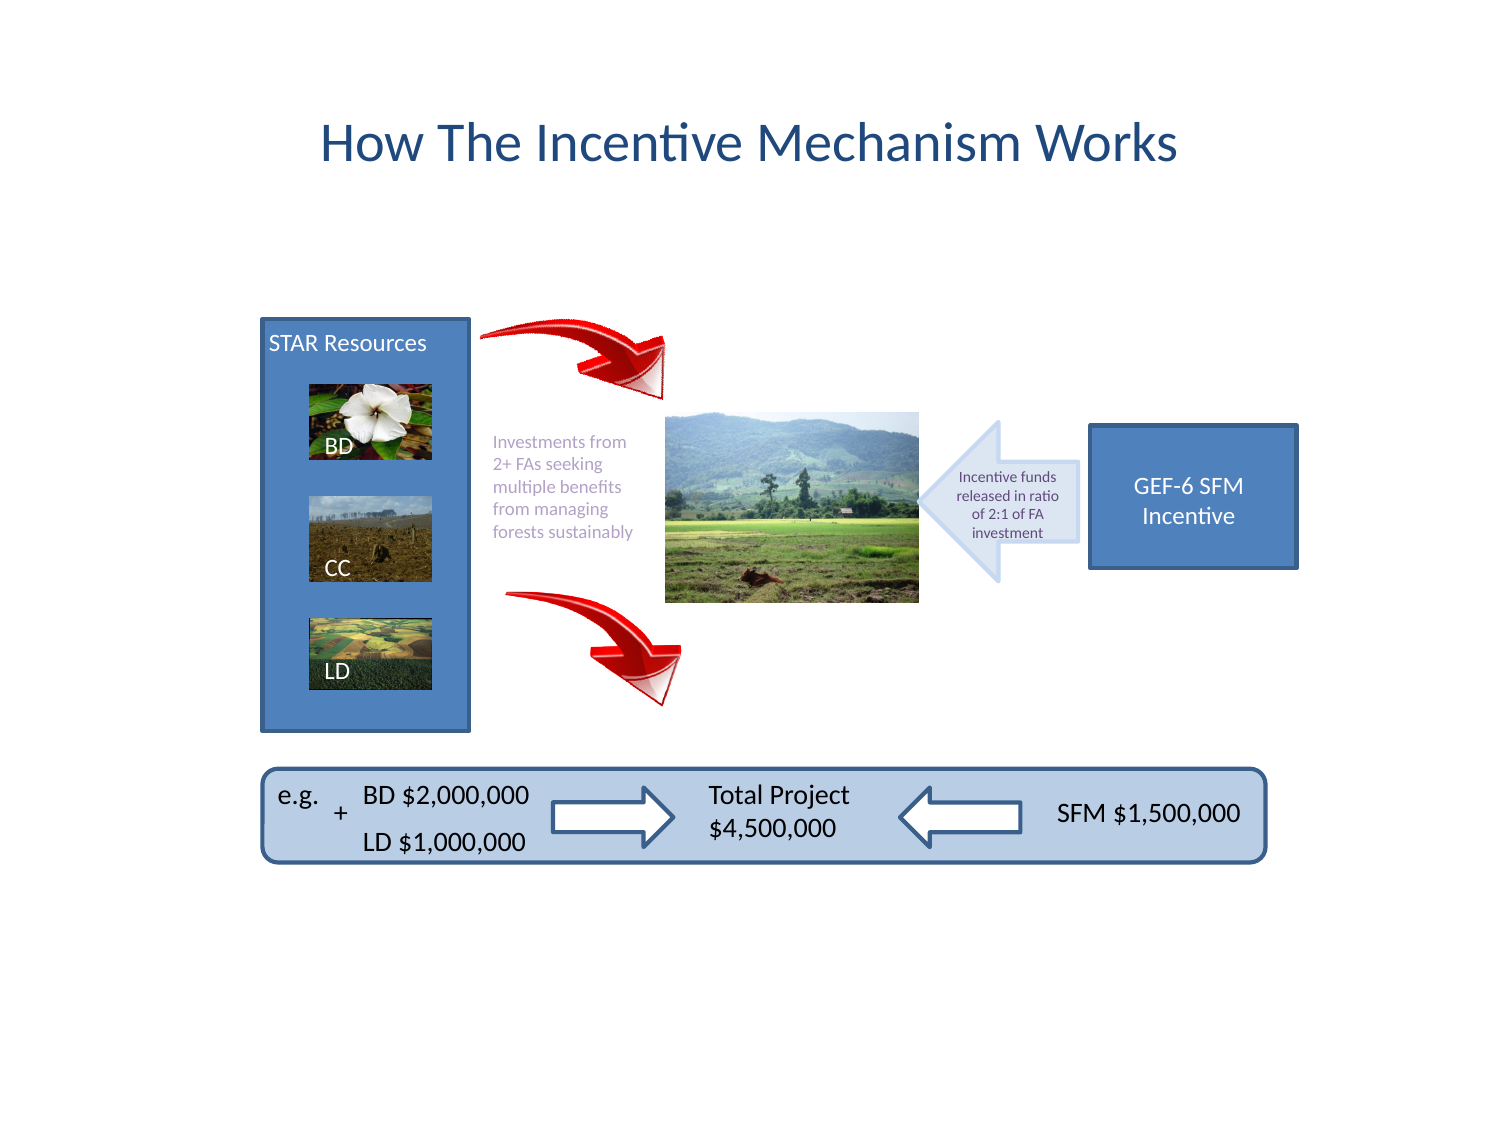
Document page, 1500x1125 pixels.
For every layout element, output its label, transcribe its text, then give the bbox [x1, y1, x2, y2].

text_box Total Project $4,500,000 [693, 768, 906, 851]
text_box [260, 775, 348, 865]
text_box [550, 785, 676, 850]
text_box + [319, 787, 363, 836]
text_box LD $1,000,000 [348, 815, 542, 865]
text_box Investments from 2+ FAs seeking multiple benefits from managing forests sustainably [478, 466, 657, 550]
text_box [271, 766, 1268, 865]
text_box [918, 421, 1079, 582]
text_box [1090, 425, 1297, 569]
picture [459, 244, 919, 749]
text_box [252, 318, 469, 732]
text_box SFM $1,500,000 [1042, 787, 1256, 836]
text_box [897, 785, 1023, 850]
text_box e.g. [263, 768, 335, 818]
text_box BD $2,000,000 [348, 768, 545, 818]
title How The Incentive Mechanism Works [74, 44, 1426, 233]
